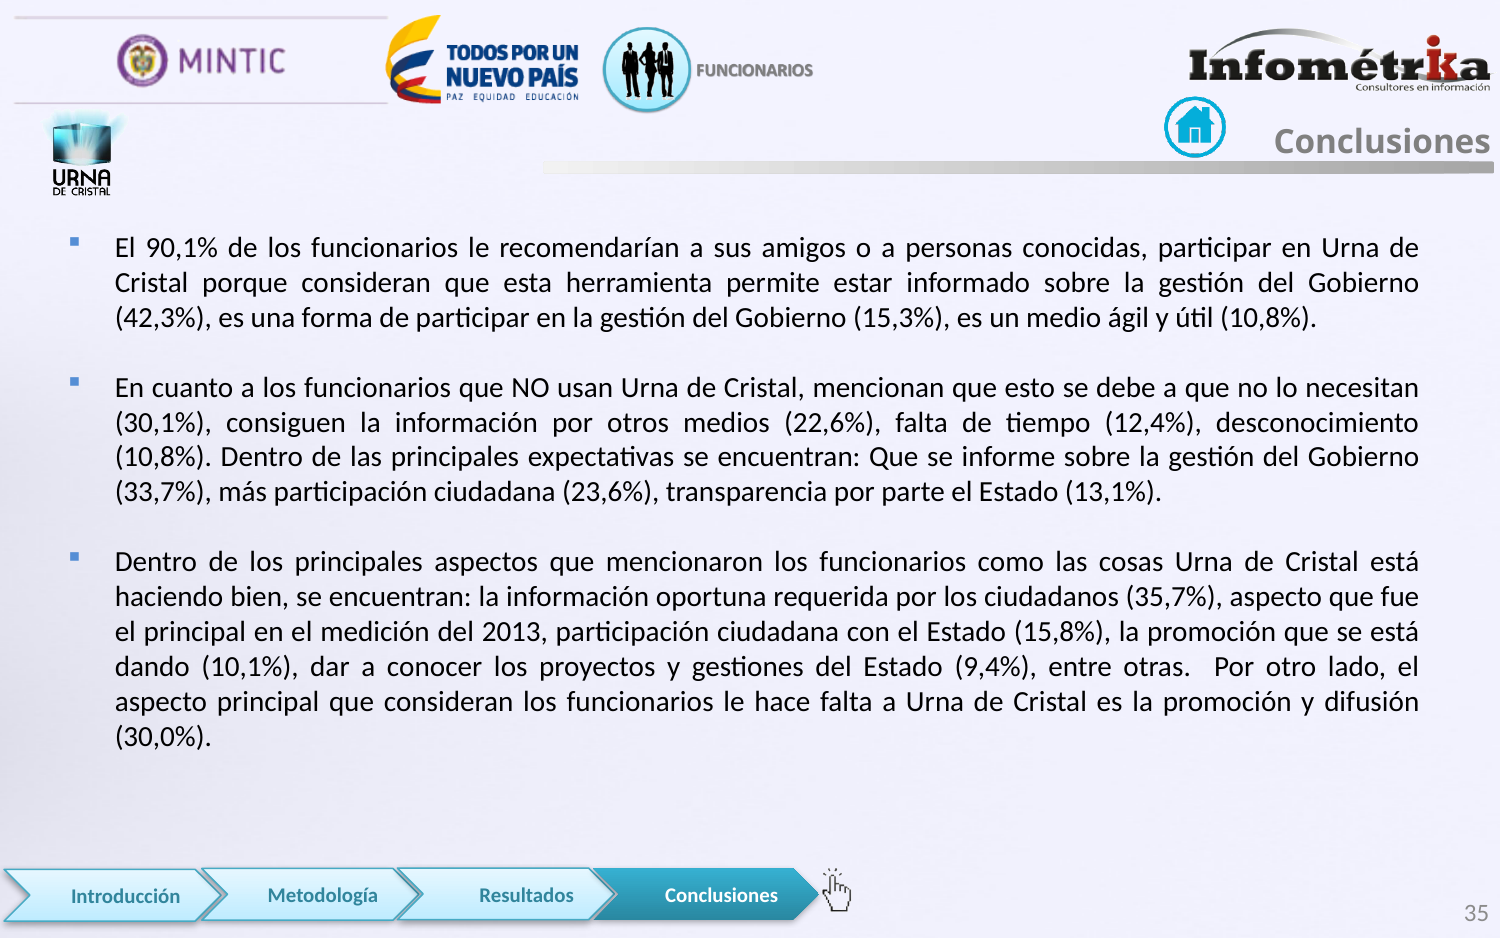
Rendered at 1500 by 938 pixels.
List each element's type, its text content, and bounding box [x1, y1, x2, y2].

text_box Resultados [396, 867, 610, 921]
picture [1169, 101, 1221, 153]
picture [0, 0, 1500, 938]
picture [1163, 129, 1187, 158]
slide_number 35 [1154, 886, 1500, 936]
text_box El 90,1% de los funcionarios le recomendarían a sus amigos o a personas conocidas, participar en Urna de Cristal porque consideran que esta herramienta permite estar informado sobre la gestión del Gobierno (42,3%), es una forma de participar en la gestión del Gobierno (15,3%), es un medio ágil y útil (10,8%). En cuanto a los funcionarios que NO usan Urna de Cristal, mencionan que esto se debe a que no lo necesitan (30,1%), consiguen la información por otros medios (22,6%), falta de tiempo (12,4%), desconocimiento (10,8%). Dentro de las principales expectativas se encuentran: Que se informe sobre la gestión del Gobierno (33,7%), más participación ciudadana (23,6%), transparencia por parte el Estado (13,1%). Dentro de los principales aspectos que mencionaron los funcionarios como las cosas Urna de Cristal está haciendo bien, se encuentran: la información oportuna requerida por los ciudadanos (35,7%), aspecto que fue el principal en el medición del 2013, participación ciudadana con el Estado (15,8%), la promoción que se está dando (10,1%), dar a conocer los proyectos y gestiones del Estado (9,4%), entre otras. Por otro lado, el aspecto principal que consideran los funcionarios le hace falta a Urna de Cristal es la promoción y difusión (30,0%). [53, 220, 1436, 760]
picture [1203, 136, 1226, 158]
text_box Conclusiones [593, 868, 813, 921]
text_box Conclusiones [1128, 113, 1500, 168]
text_box Metodología [201, 867, 414, 921]
text_box Introducción [3, 868, 218, 922]
